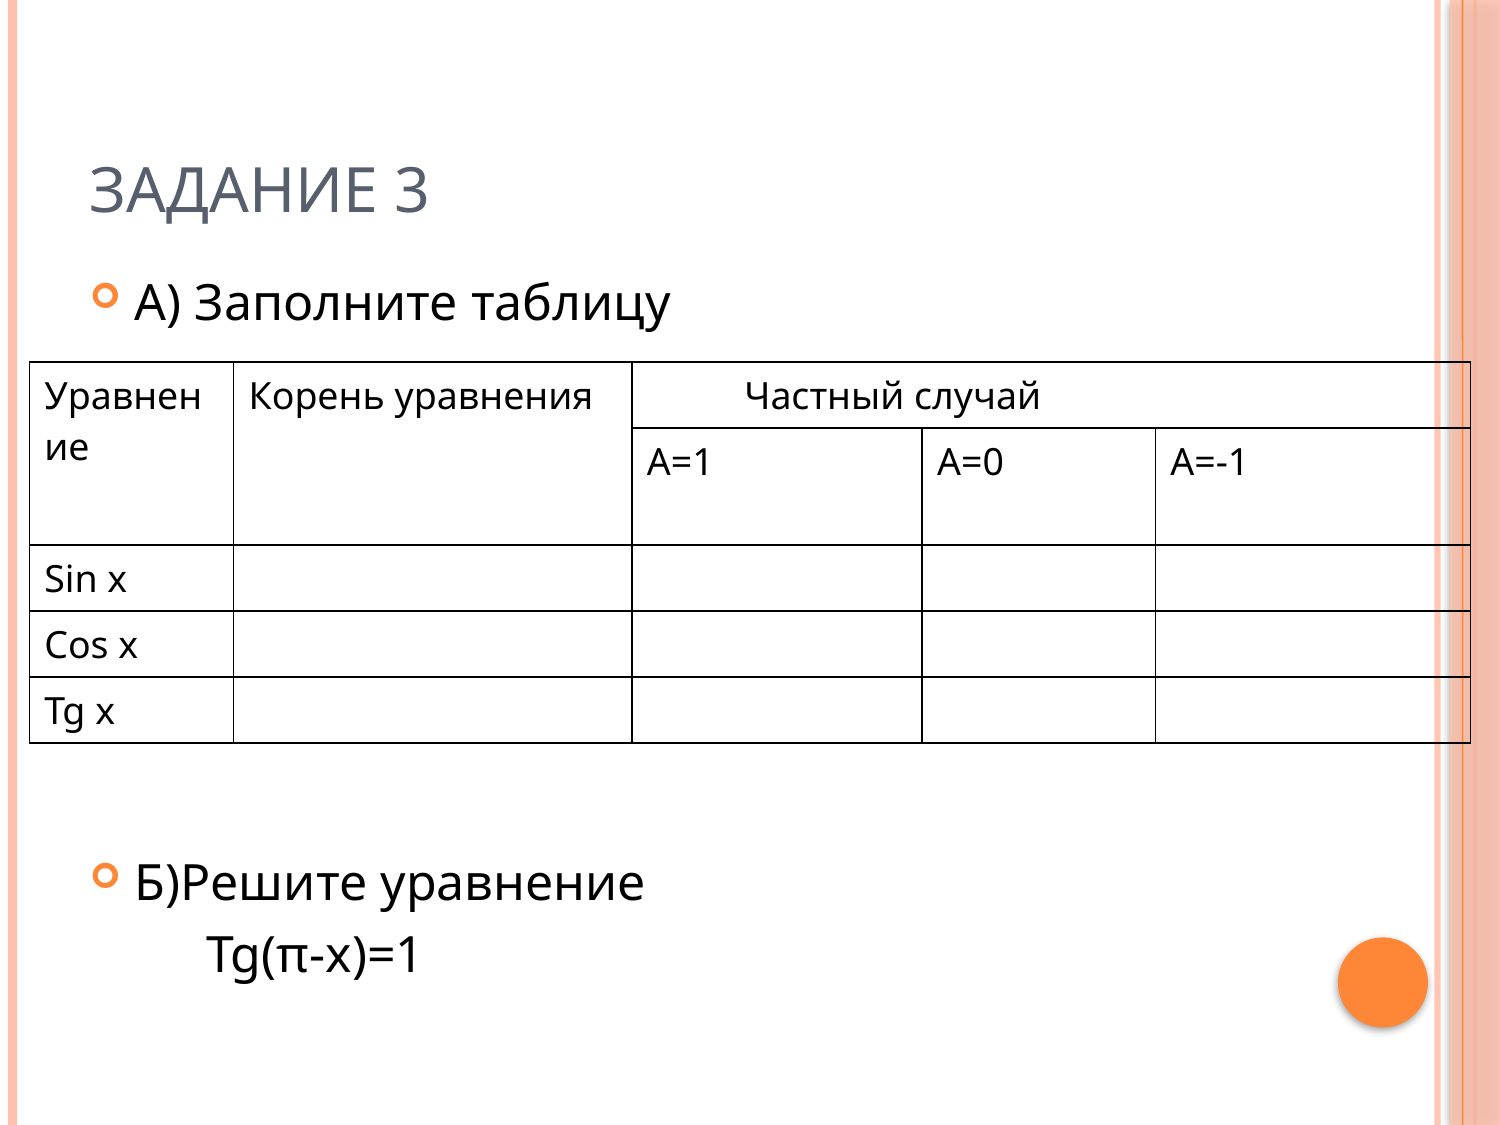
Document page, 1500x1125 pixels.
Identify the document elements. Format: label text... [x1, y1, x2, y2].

table_cell [923, 612, 1155, 676]
table_cell [234, 546, 631, 610]
table_cell Cos x [30, 612, 233, 676]
table_cell [923, 546, 1155, 610]
table_header Частный случай [633, 363, 1470, 427]
table_cell [633, 546, 921, 610]
title Задание 3 [75, 45, 1300, 233]
table_cell Sin x [30, 546, 233, 610]
table_cell [234, 678, 631, 742]
table_cell A=1 [633, 429, 921, 544]
table_cell [1156, 546, 1470, 610]
table_cell [633, 612, 921, 676]
table_cell [234, 612, 631, 676]
table_cell [1156, 678, 1470, 742]
table_cell A=-1 [1156, 429, 1470, 544]
list А) Заполните таблицу Б)Решите уравнение Tg(π-x)=1 [75, 744, 1300, 1062]
table_cell A=0 [923, 429, 1155, 544]
table_header Корень уравнения [234, 363, 631, 544]
list А) Заполните таблицу Б)Решите уравнение Tg(π-x)=1 [75, 262, 1300, 361]
table_cell [633, 678, 921, 742]
table_cell [923, 678, 1155, 742]
table_cell Tg x [30, 678, 233, 742]
table_cell [1156, 612, 1470, 676]
table_header Уравнение [30, 363, 233, 544]
